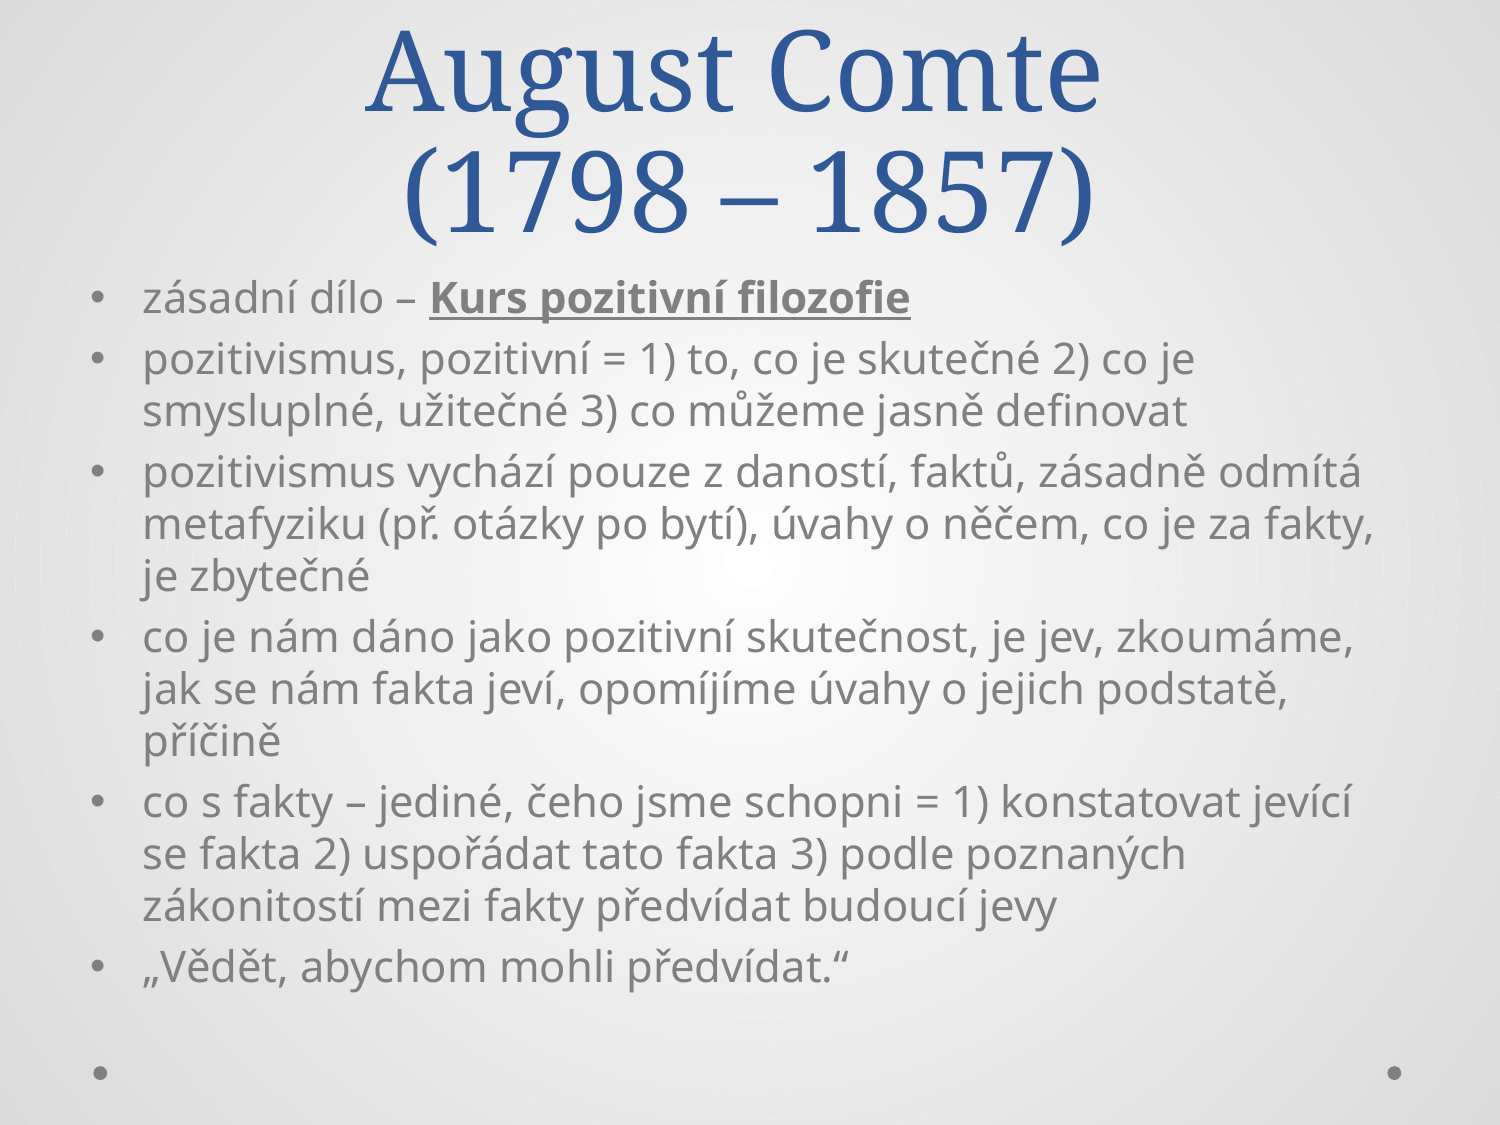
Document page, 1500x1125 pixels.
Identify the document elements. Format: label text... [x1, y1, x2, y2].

title August Comte (1798 – 1857) [75, 0, 1425, 262]
list zásadní dílo – Kurs pozitivní filozofie pozitivismus, pozitivní = 1) to, co je skutečné 2) co je smysluplné, užitečné 3) co můžeme jasně definovat pozitivismus vychází pouze z daností, faktů, zásadně odmítá metafyziku (př. otázky po bytí), úvahy o něčem, co je za fakty, je zbytečné co je nám dáno jako pozitivní skutečnost, je jev, zkoumáme, jak se nám fakta jeví, opomíjíme úvahy o jejich podstatě, příčině co s fakty – jediné, čeho jsme schopni = 1) konstatovat jevící se fakta 2) uspořádat tato fakta 3) podle poznaných zákonitostí mezi fakty předvídat budoucí jevy „Vědět, abychom mohli předvídat.“ [75, 262, 1425, 1005]
